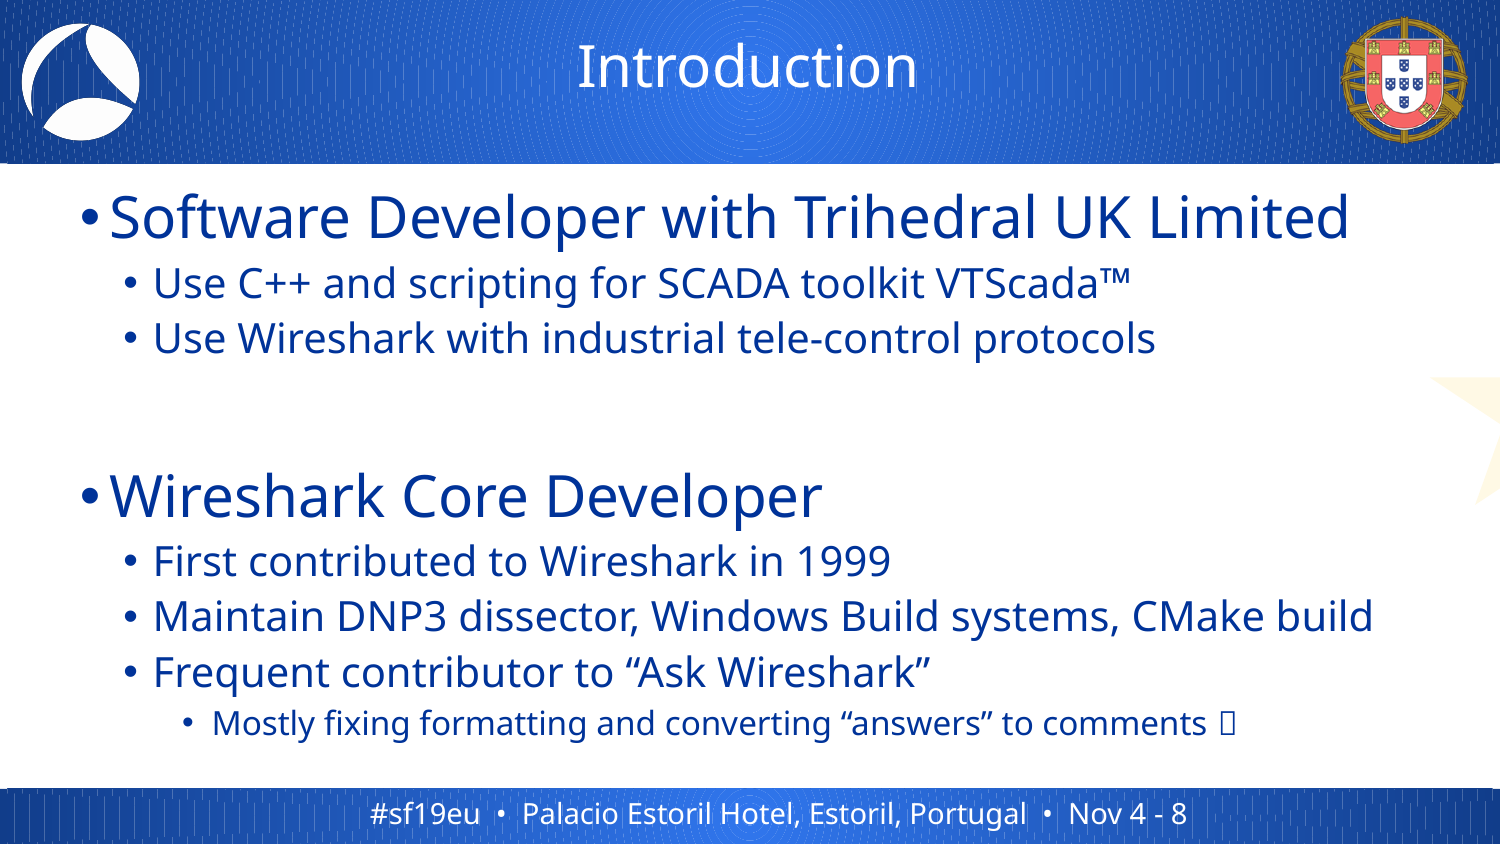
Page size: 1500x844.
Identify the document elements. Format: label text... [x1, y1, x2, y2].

list Introduction [147, 0, 1341, 139]
picture [1327, 16, 1481, 144]
list Software Developer with Trihedral UK Limited Use C++ and scripting for SCADA toolkit VTScada™ Use Wireshark with industrial tele-control protocols Wireshark Core Developer First contributed to Wireshark in 1999 Maintain DNP3 dissector, Windows Build systems, CMake build Frequent contributor to “Ask Wireshark” Mostly fixing formatting and converting “answers” to comments  [64, 173, 1436, 788]
picture [21, 23, 140, 141]
